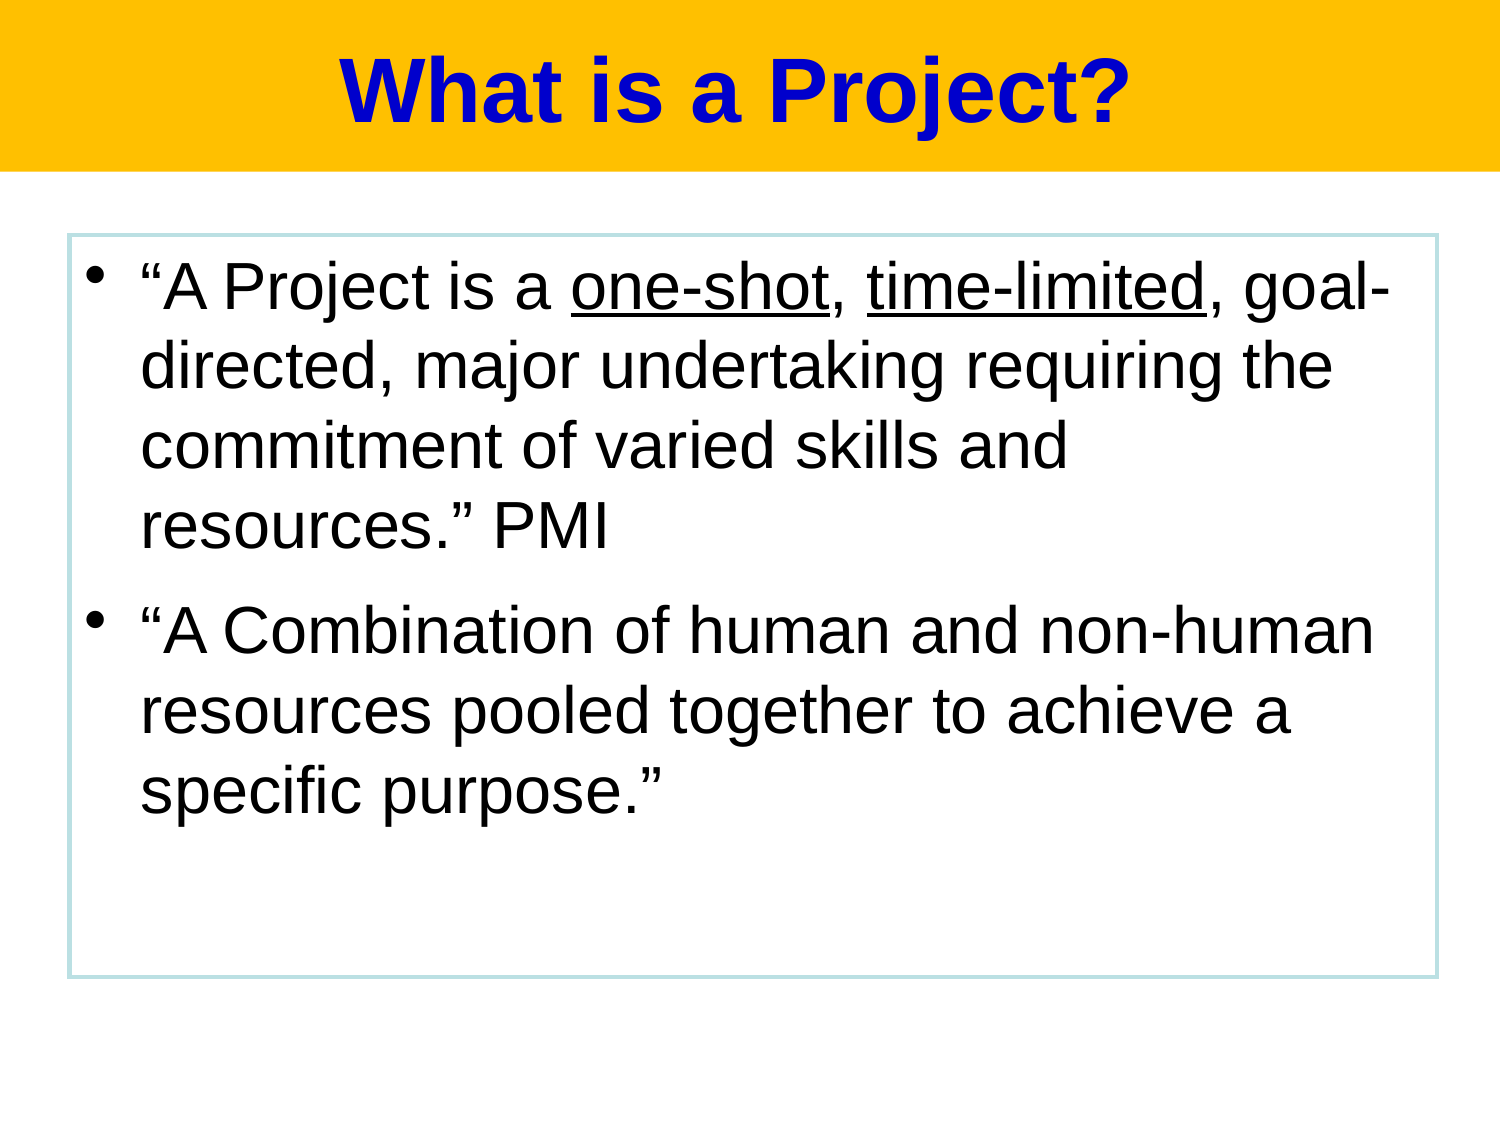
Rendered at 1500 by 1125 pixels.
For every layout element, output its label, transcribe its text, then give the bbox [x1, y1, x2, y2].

list “A Project is a one-shot, time-limited, goal-directed, major undertaking requiring the commitment of varied skills and resources.” PMI “A Combination of human and non-human resources pooled together to achieve a specific purpose.” [67, 233, 1439, 979]
text_box What is a Project? [0, 0, 1500, 172]
